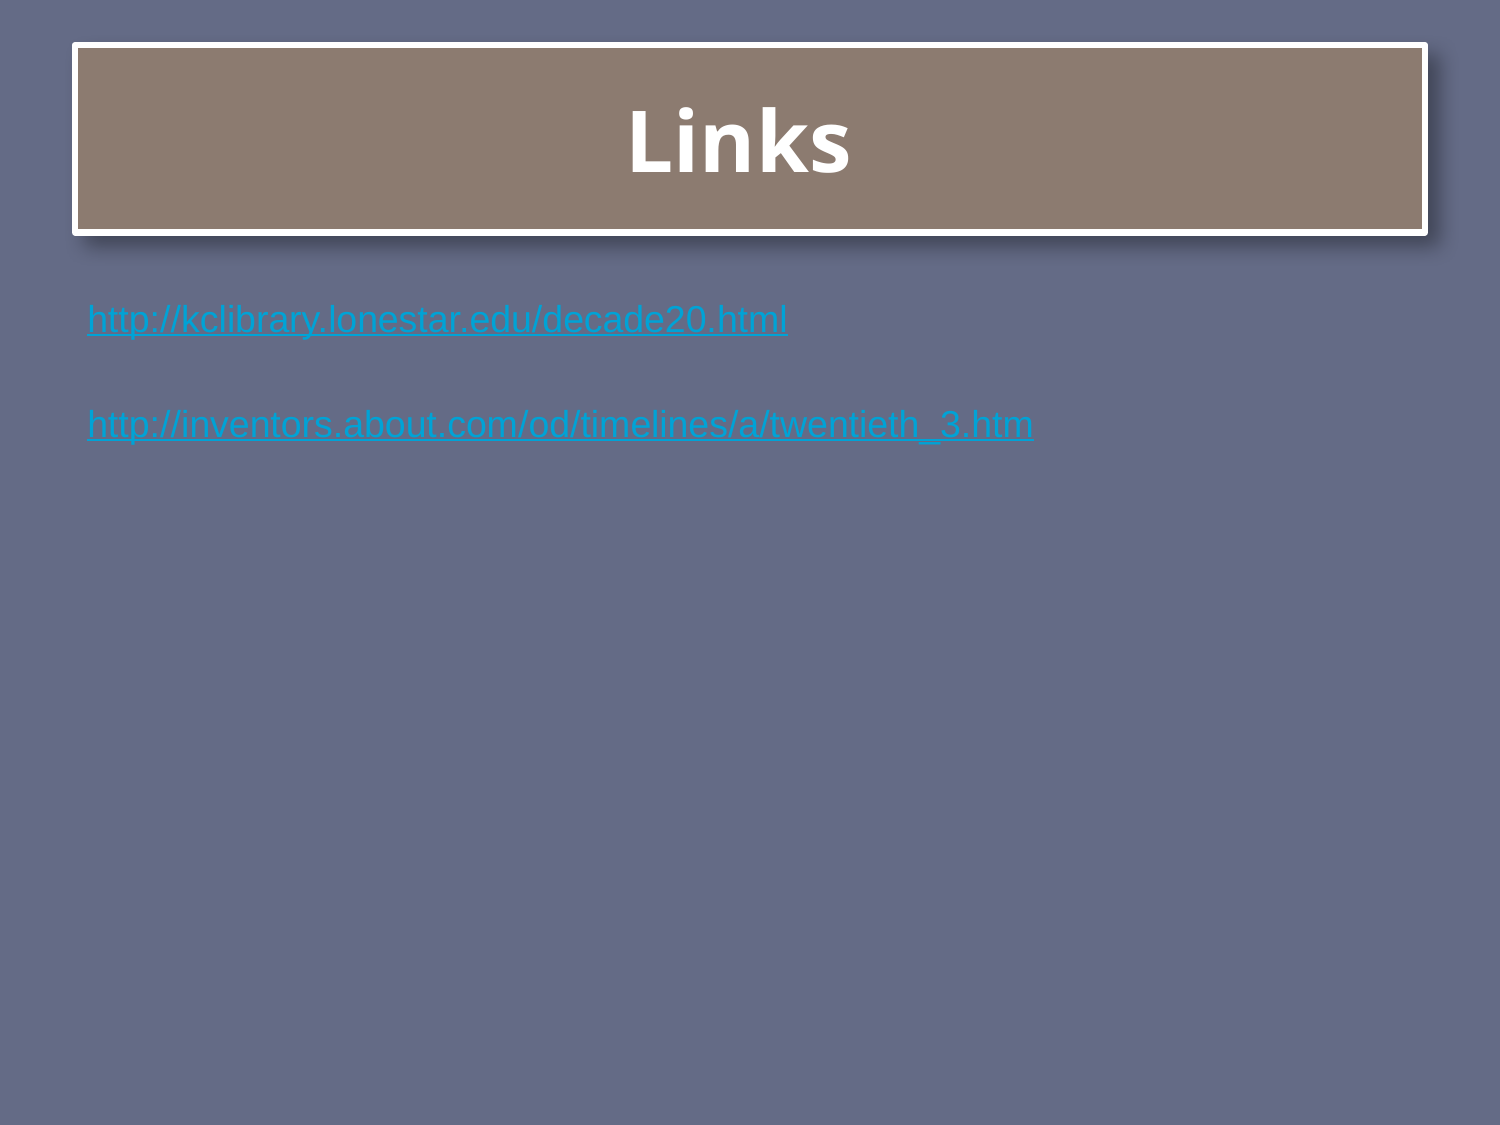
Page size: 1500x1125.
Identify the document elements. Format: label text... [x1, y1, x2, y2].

list http://kclibrary.lonestar.edu/decade20.html http://inventors.about.com/od/timelines/a/twentieth_3.htm [50, 287, 1400, 1060]
title Links [72, 42, 1428, 236]
